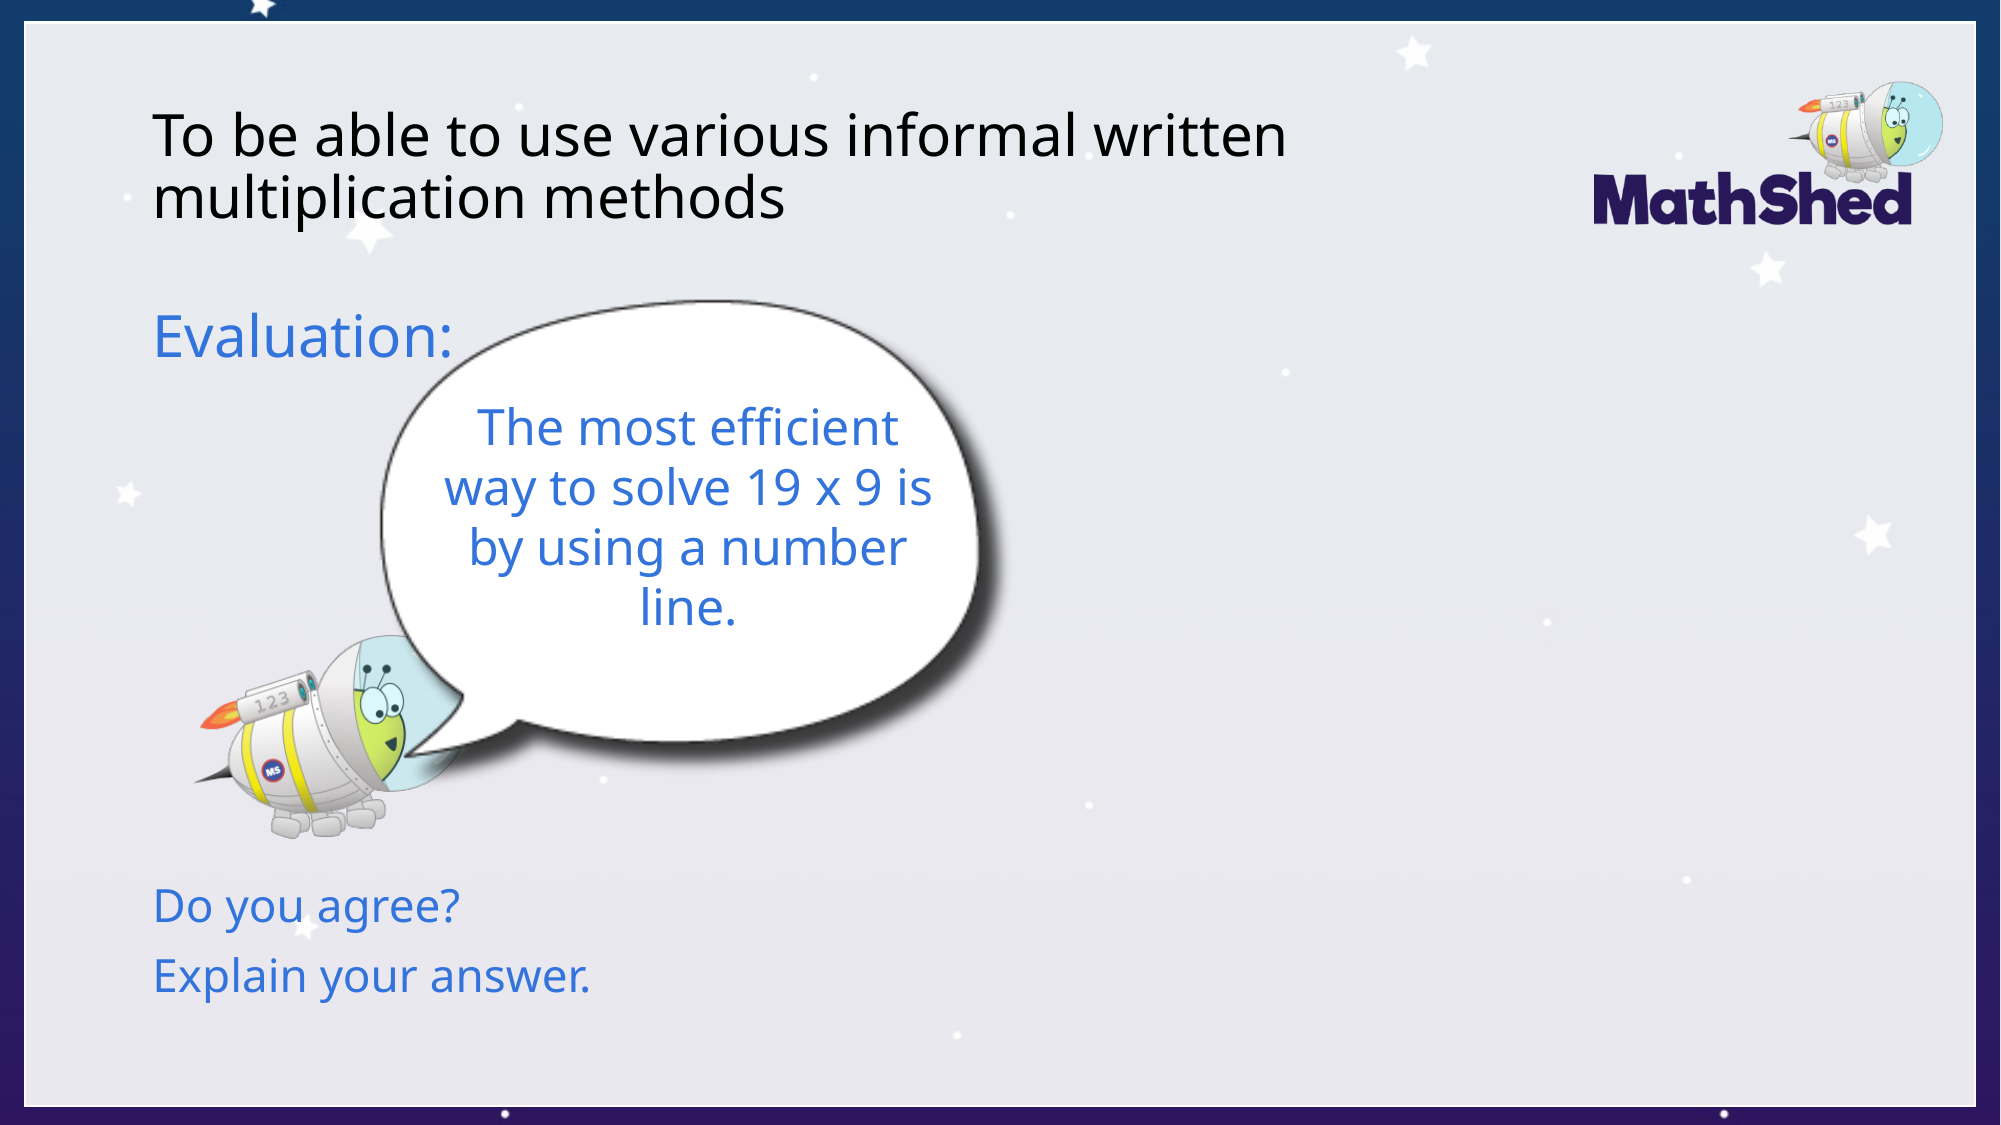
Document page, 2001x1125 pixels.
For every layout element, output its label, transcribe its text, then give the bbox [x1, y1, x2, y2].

list Evaluation: Do you agree? Explain your answer. [137, 299, 1863, 1014]
title To be able to use various informal written multiplication methods [137, 59, 1578, 278]
picture [0, 0, 2001, 1125]
